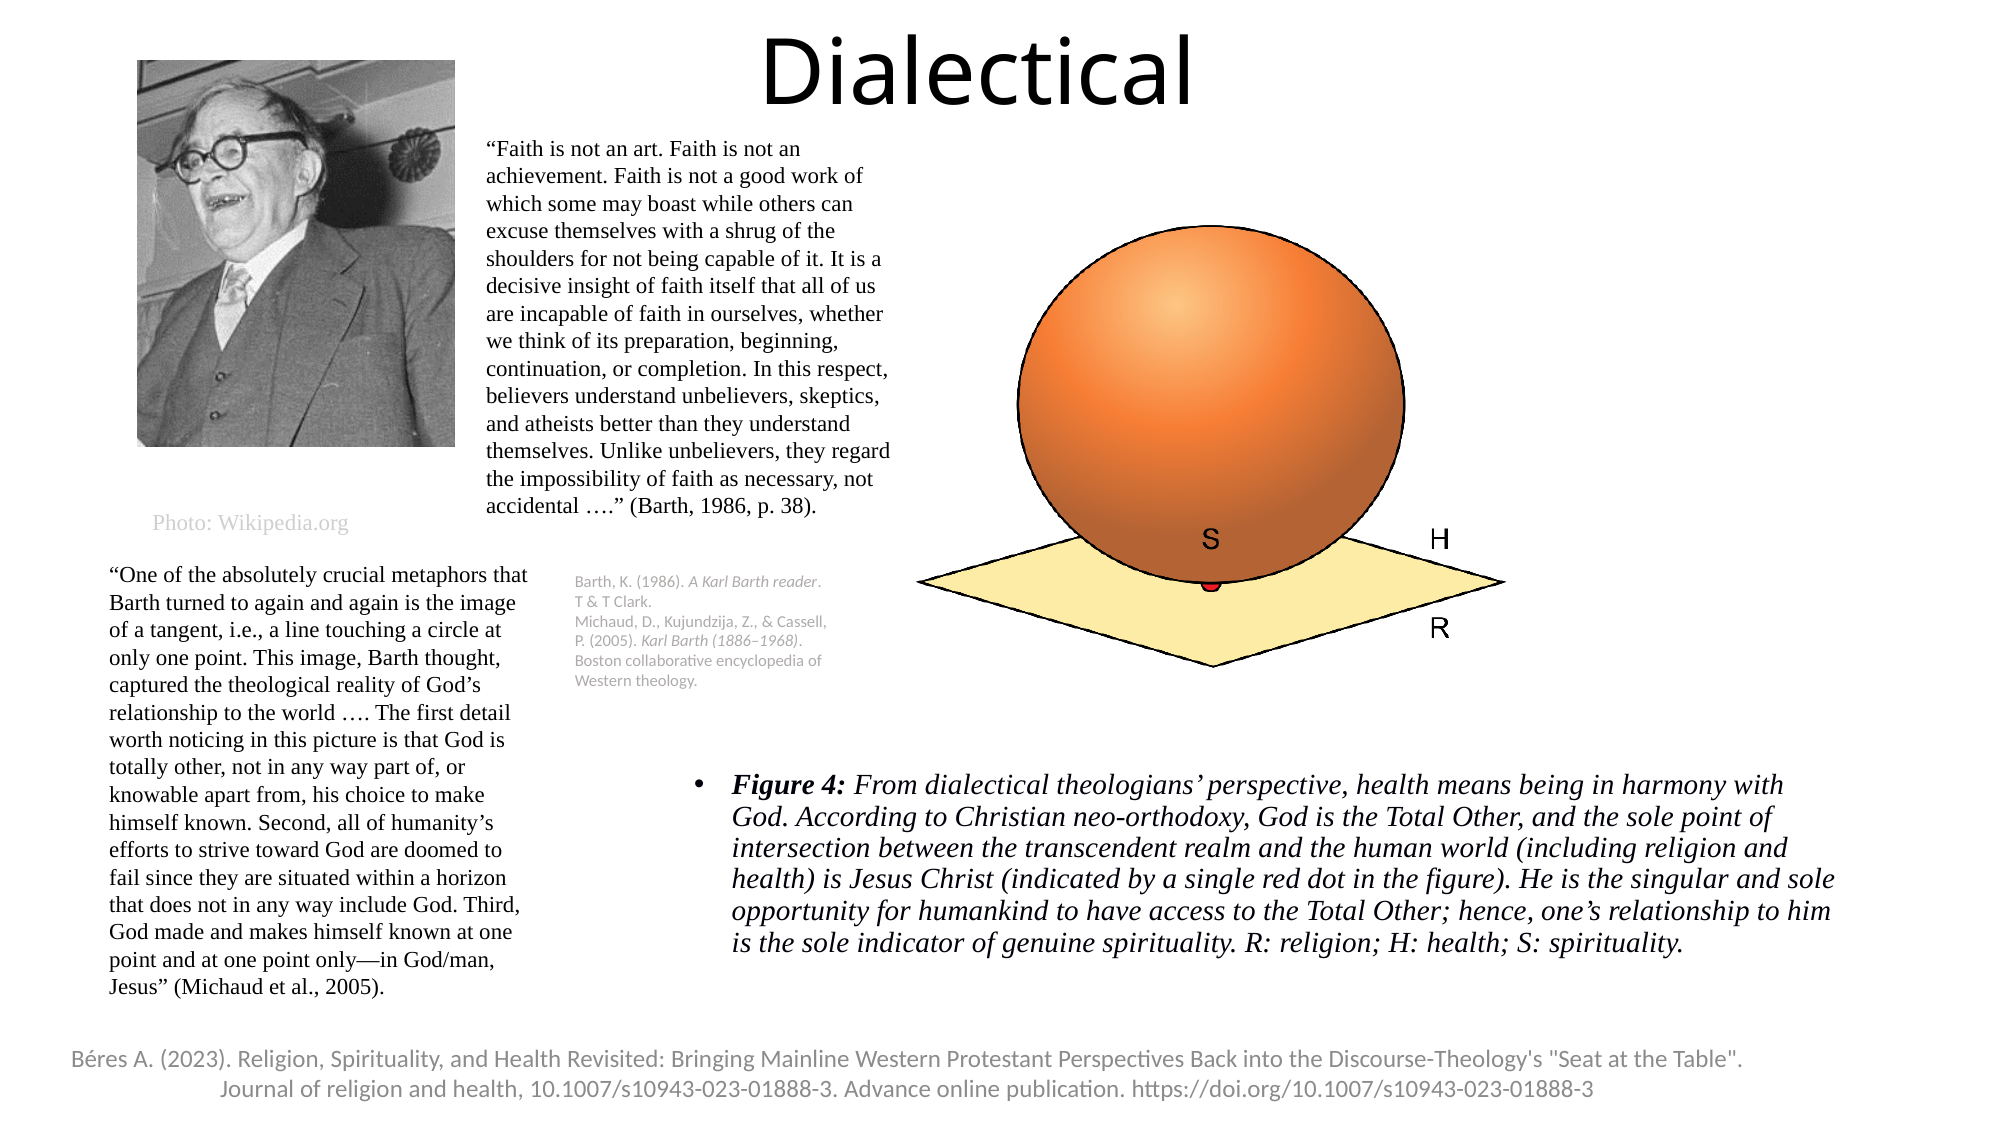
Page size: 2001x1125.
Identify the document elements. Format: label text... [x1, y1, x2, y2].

picture [136, 60, 455, 447]
text_box Béres A. (2023). Religion, Spirituality, and Health Revisited: Bringing Mainline Western Protestant Perspectives Back into the Discourse-Theology's "Seat at the Table". Journal of religion and health, 10.1007/s10943-023-01888-3. Advance online publication. https://doi.org/10.1007/s10943-023-01888-3​ [34, 1042, 1784, 1103]
text_box “Faith is not an art. Faith is not an achievement. Faith is not a good work of which some may boast while others can excuse themselves with a shrug of the shoulders for not being capable of it. It is a decisive insight of faith itself that all of us are incapable of faith in ourselves, whether we think of its preparation, beginning, continuation, or completion. In this respect, believers understand unbelievers, skeptics, and atheists better than they understand themselves. Unlike unbelievers, they regard the impossibility of faith as necessary, not accidental ….” (Barth, 1986, p. 38). [471, 126, 922, 526]
text_box Barth, K. (1986). A Karl Barth reader. T & T Clark. Michaud, D., Kujundzija, Z., & Cassell, P. (2005). Karl Barth (1886–1968). Boston collaborative encyclopedia of Western theology. [559, 542, 844, 718]
picture [908, 221, 1513, 671]
text_box Photo: Wikipedia.org [137, 500, 588, 543]
list Figure 4: From dialectical theologians’ perspective, health means being in harmony with God. According to Christian neo-orthodoxy, God is the Total Other, and the sole point of intersection between the transcendent realm and the human world (including religion and health) is Jesus Christ (indicated by a single red dot in the figure). He is the singular and sole opportunity for humankind to have access to the Total Other; hence, one’s relationship to him is the sole indicator of genuine spirituality. R: religion; H: health; S: spirituality. [679, 761, 1863, 1014]
text_box Dialectical [743, 0, 1257, 186]
text_box “One of the absolutely crucial metaphors that Barth turned to again and again is the image of a tangent, i.e., a line touching a circle at only one point. This image, Barth thought, captured the theological reality of God’s relationship to the world …. The first detail worth noticing in this picture is that God is totally other, not in any way part of, or knowable apart from, his choice to make himself known. Second, all of humanity’s efforts to strive toward God are doomed to fail since they are situated within a horizon that does not in any way include God. Third, God made and makes himself known at one point and at one point only—in God/man, Jesus” (Michaud et al., 2005). [94, 552, 545, 1007]
